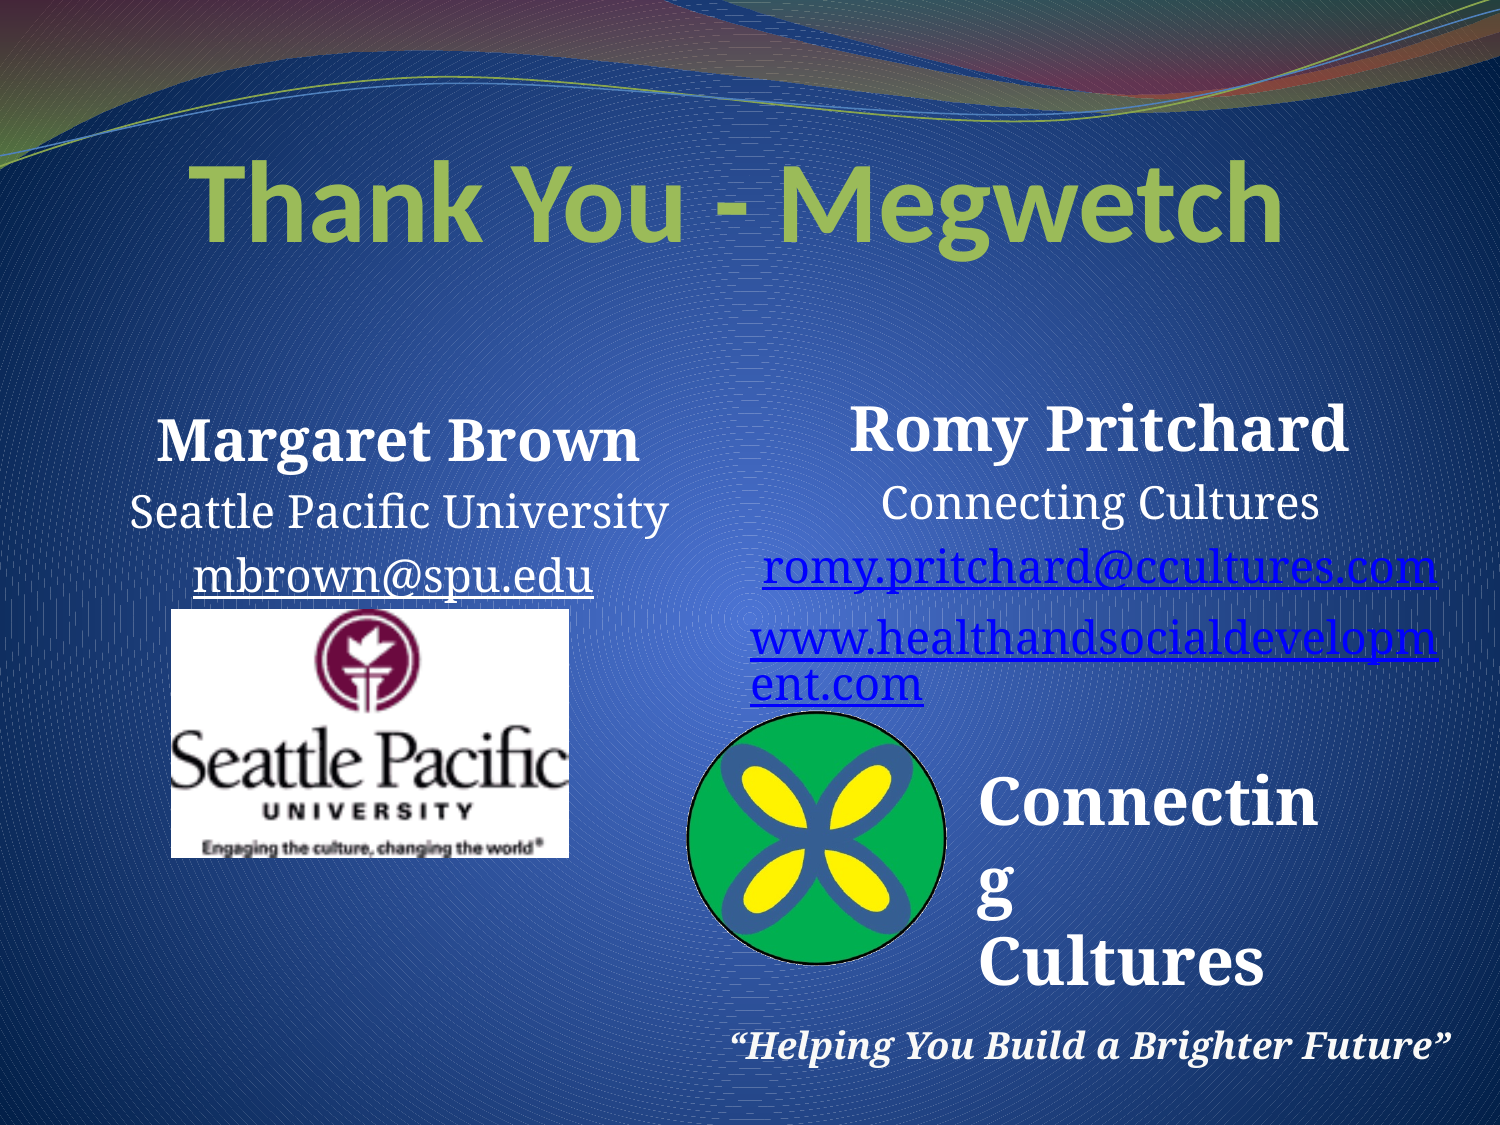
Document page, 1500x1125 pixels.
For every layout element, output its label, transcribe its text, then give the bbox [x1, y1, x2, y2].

text_box Connecting Cultures [962, 751, 1365, 987]
picture [170, 609, 569, 858]
footer “Helping You Build a Brighter Future” [726, 987, 1453, 1068]
title Thank You - Megwetch [100, 66, 1376, 267]
picture [678, 703, 952, 972]
list Margaret Brown Seattle Pacific University mbrown@spu.edu Romy Pritchard Connecting Cultures romy.pritchard@ccultures.com www.healthandsocialdevelopment.com [41, 314, 1459, 812]
